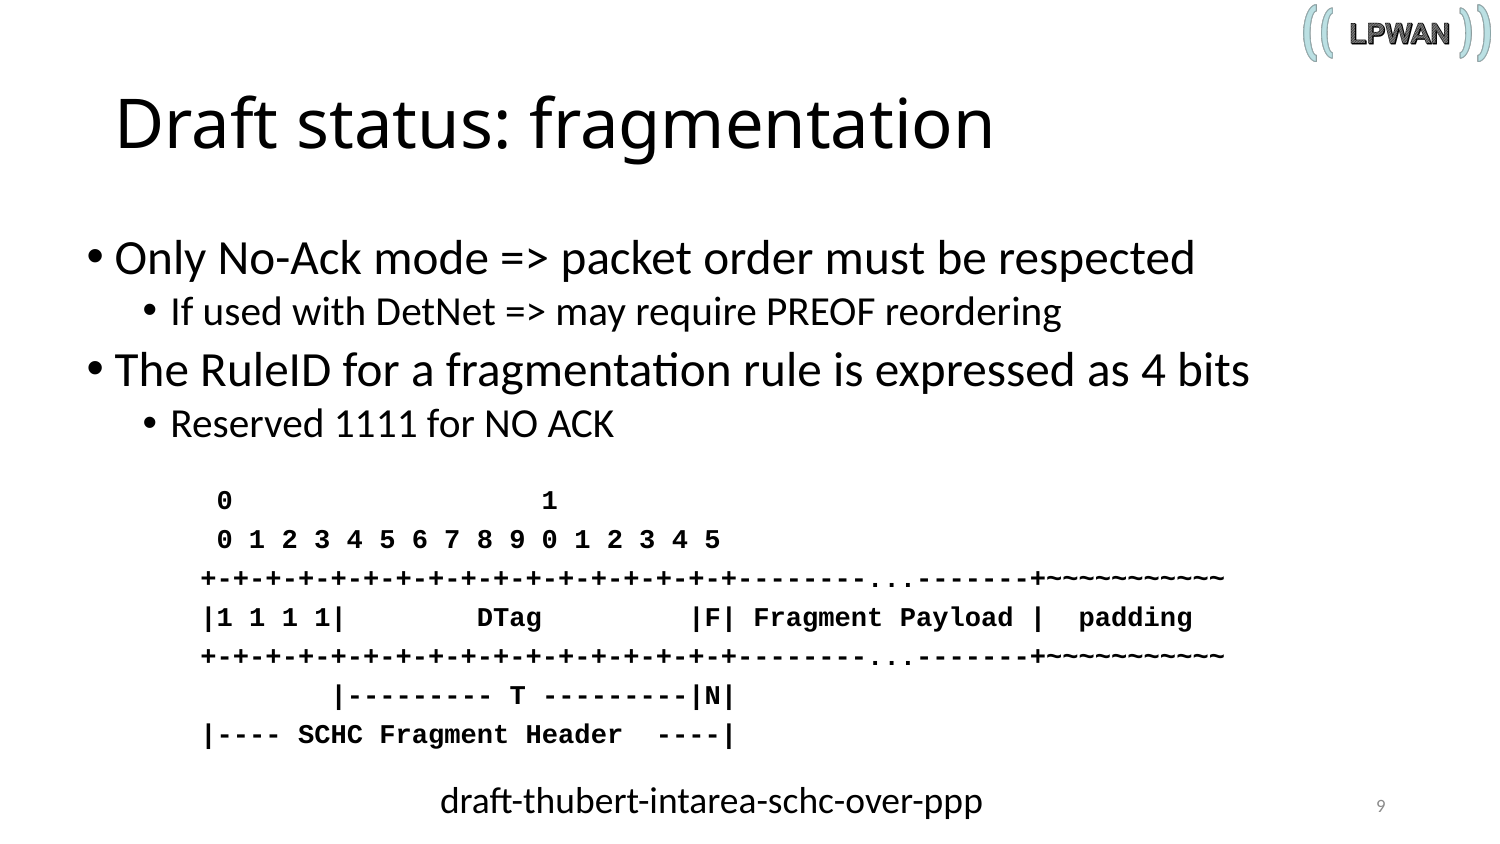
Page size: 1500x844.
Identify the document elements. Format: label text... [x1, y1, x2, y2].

title Draft status: fragmentation [103, 44, 1397, 208]
list Only No-Ack mode => packet order must be respected If used with DetNet => may require PREOF reordering The RuleID for a fragmentation rule is expressed as 4 bits Reserved 1111 for NO ACK 0 1 0 1 2 3 4 5 6 7 8 9 0 1 2 3 4 5 +-+-+-+-+-+-+-+-+-+-+-+-+-+-+-+-+--------...-------+~~~~~~~~~~~ |1 1 1 1| DTag |F| Fragment Payload | padding +-+-+-+-+-+-+-+-+-+-+-+-+-+-+-+-+--------...-------+~~~~~~~~~~~ |--------- T ---------|N| |---- SCHC Fragment Header ----| [75, 226, 1397, 760]
slide_number 9 [1176, 782, 1397, 827]
picture [1303, 4, 1491, 62]
text_box draft-thubert-intarea-schc-over-ppp [425, 768, 1176, 829]
